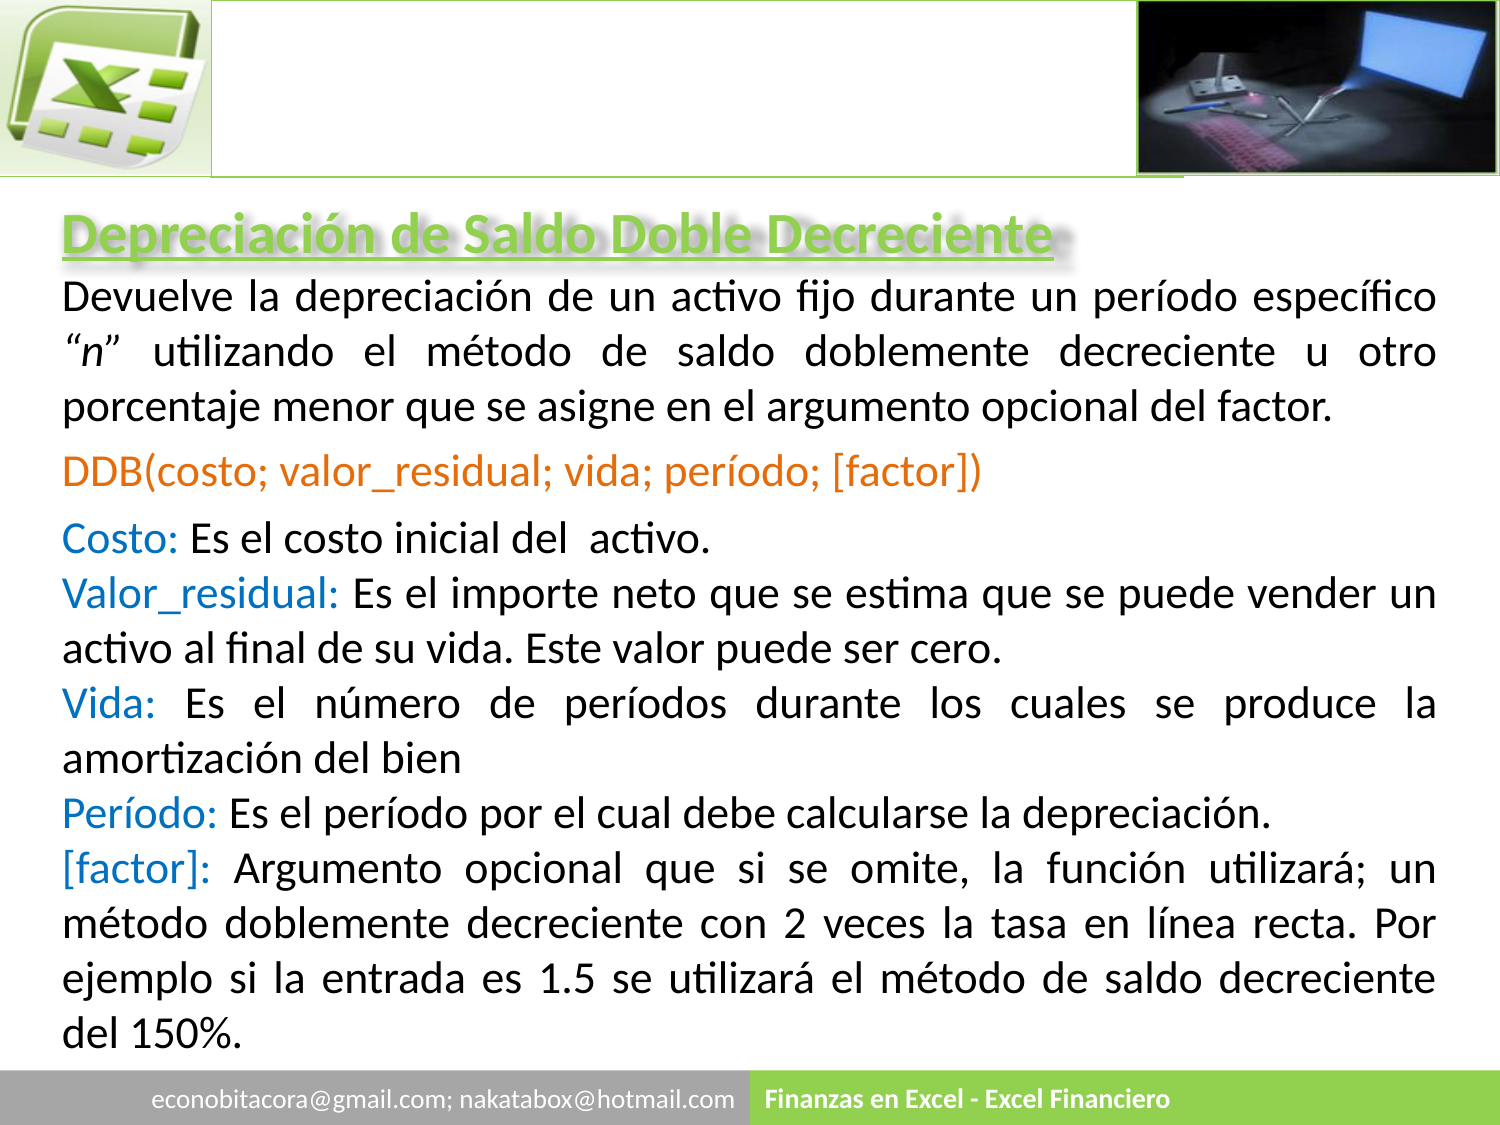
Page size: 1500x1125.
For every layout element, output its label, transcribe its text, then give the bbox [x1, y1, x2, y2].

text_box [212, 0, 1134, 178]
text_box Finanzas en Excel - Excel Financiero [749, 1070, 1500, 1125]
text_box econobitacora@gmail.com; nakatabox@hotmail.com [0, 1070, 749, 1125]
picture [0, 0, 212, 177]
text_box Devuelve la depreciación de un activo fijo durante un período específico “n” utilizando el método de saldo doblemente decreciente u otro porcentaje menor que se asigne en el argumento opcional del factor. DDB(costo; valor_residual; vida; período; [factor]) Costo: Es el costo inicial del activo. Valor_residual: Es el importe neto que se estima que se puede vender un activo al final de su vida. Este valor puede ser cero. Vida: Es el número de períodos durante los cuales se produce la amortización del bien Período: Es el período por el cual debe calcularse la depreciación. [factor]: Argumento opcional que si se omite, la función utilizará; un método doblemente decreciente con 2 veces la tasa en línea recta. Por ejemplo si la entrada es 1.5 se utilizará el método de saldo decreciente del 150%. [46, 257, 1454, 1055]
subtitle Depreciación de Saldo Doble Decreciente [46, 187, 1090, 257]
picture [1136, 0, 1500, 177]
